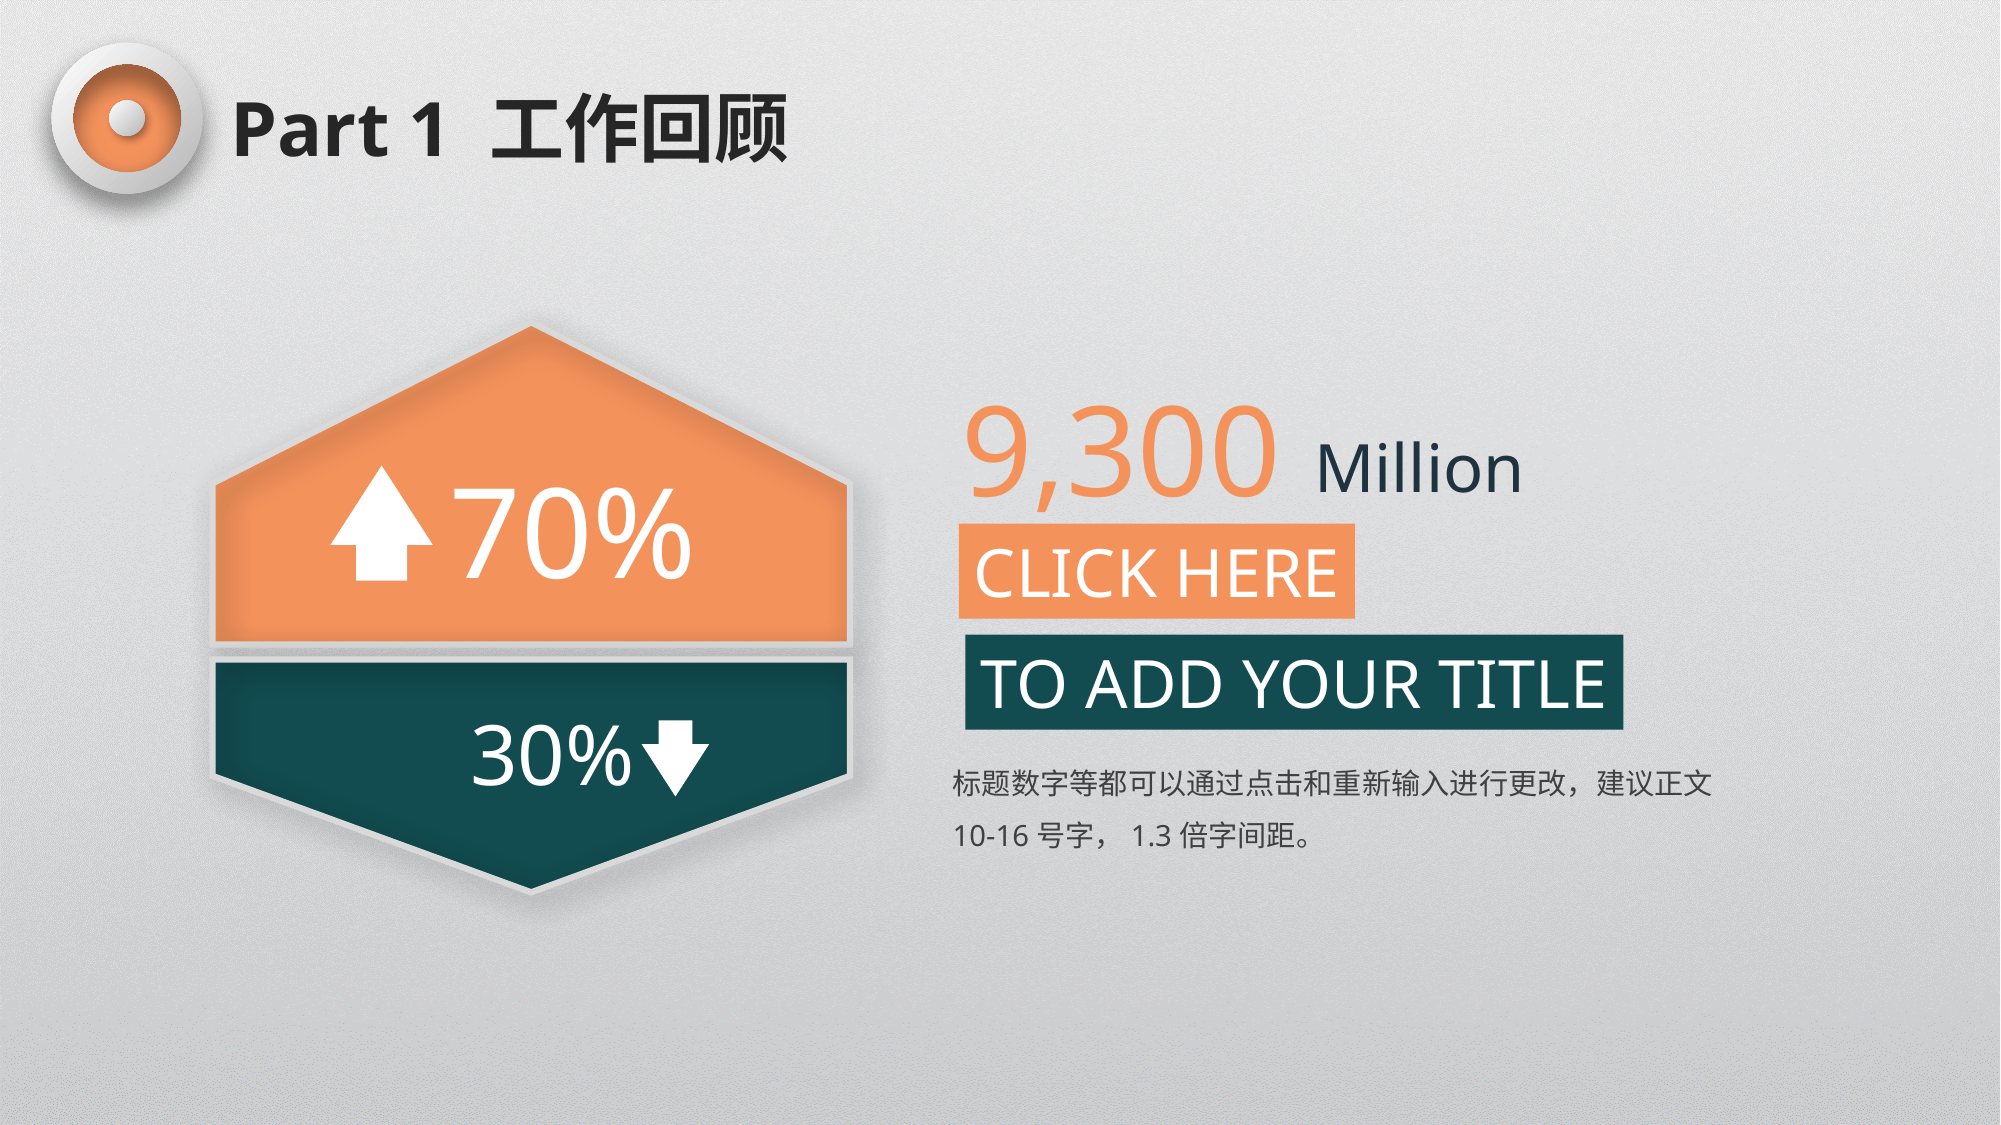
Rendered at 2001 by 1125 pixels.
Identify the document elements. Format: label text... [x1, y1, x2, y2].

text_box Million [1299, 418, 1692, 514]
text_box Part 1 工作回顾 [216, 74, 805, 179]
text_box 标题数字等都可以通过点击和重新输入进行更改，建议正文10-16号字，1.3倍字间距。 [937, 740, 1757, 861]
text_box CLICK HERE [958, 529, 1355, 619]
text_box TO ADD YOUR TITLE [965, 634, 1624, 730]
picture [0, 0, 2001, 1125]
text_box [51, 42, 203, 194]
text_box 9,300 [945, 363, 1808, 529]
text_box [212, 322, 850, 895]
